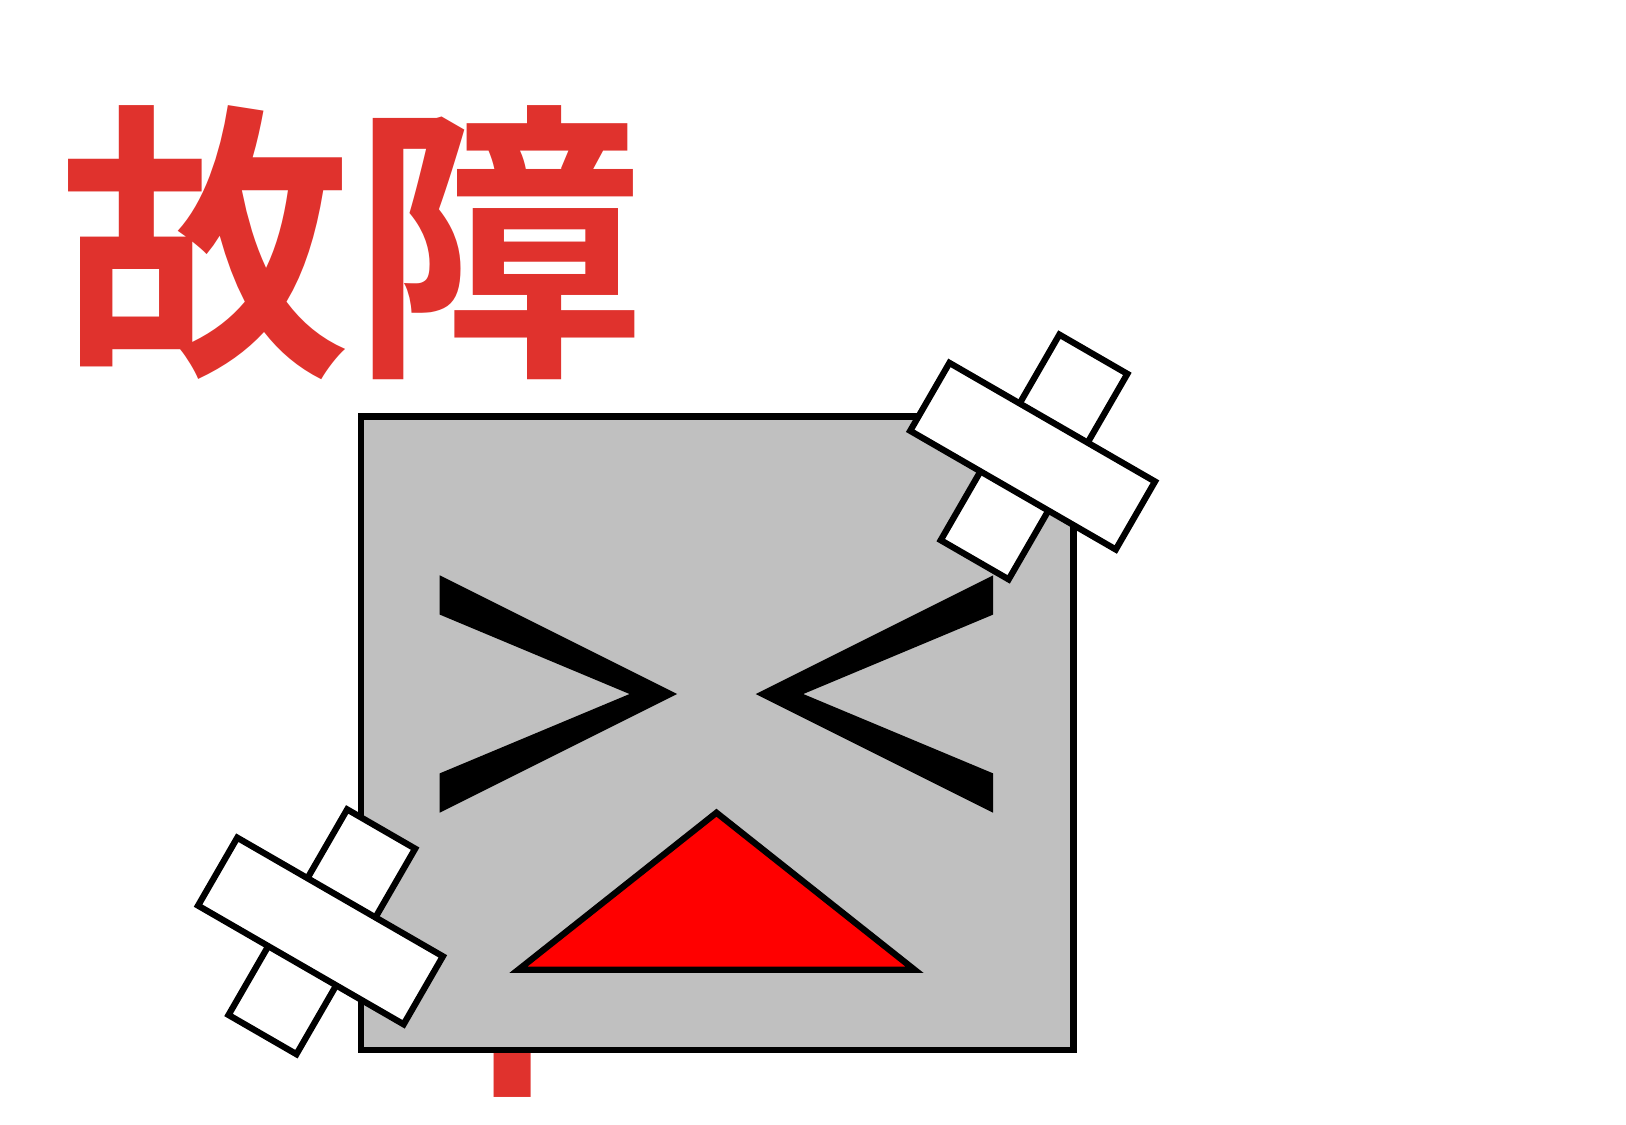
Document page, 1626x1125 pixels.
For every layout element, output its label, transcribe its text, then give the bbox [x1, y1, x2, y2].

text_box 中 [60, 772, 1596, 1125]
text_box 故障 [44, 54, 1581, 420]
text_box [202, 337, 1153, 1051]
